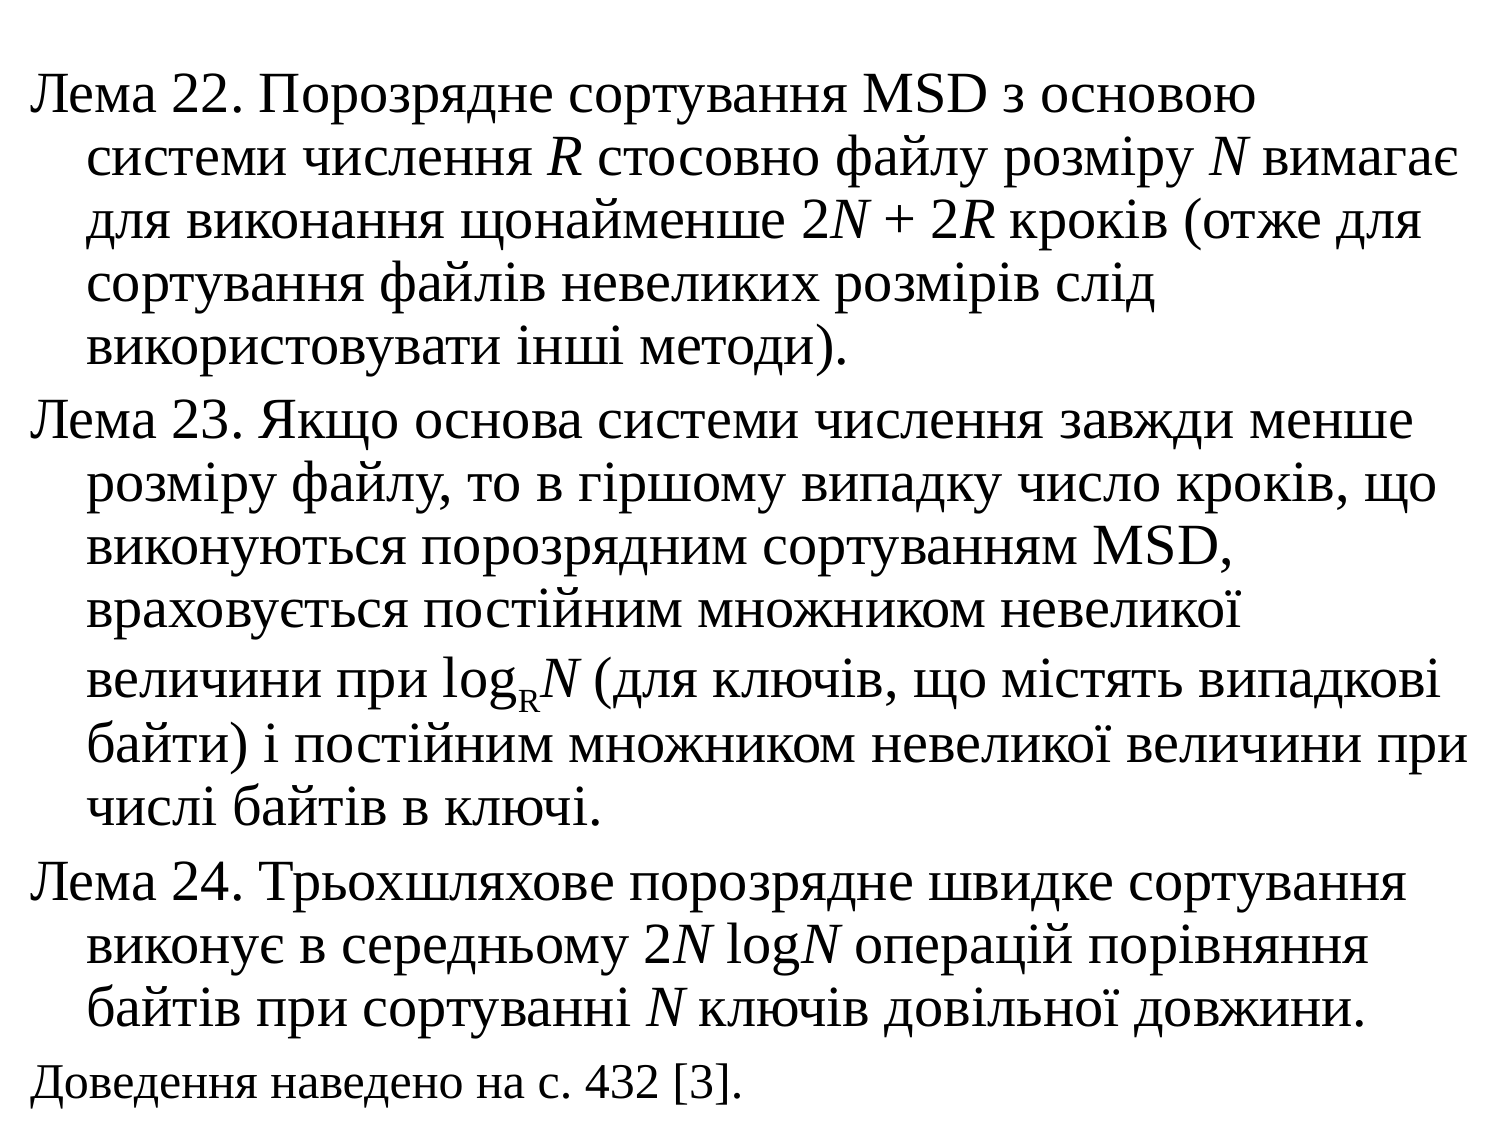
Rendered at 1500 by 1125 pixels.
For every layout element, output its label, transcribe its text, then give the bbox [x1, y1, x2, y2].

list Лема 22. Порозрядне сортування MSD з основою системи числення R стосовно файлу розміру N вимагає для виконання щонайменше 2N + 2R кроків (отже для сортування файлів невеликих розмірів слід використовувати інші методи). Лема 23. Якщо основа системи числення завжди менше розміру файлу, то в гіршому випадку число кроків, що виконуються порозрядним сортуванням MSD, враховується постійним множником невеликої величини при logRN (для ключів, що містять випадкові байти) і постійним множником невеликої величини при числі байтів в ключі. Лема 24. Трьохшляхове порозрядне швидке сортування виконує в середньому 2N logN операцій порівняння байтів при сортуванні N ключів довільної довжини. Доведення наведено на с. 432 [3]. [0, 54, 1500, 1125]
